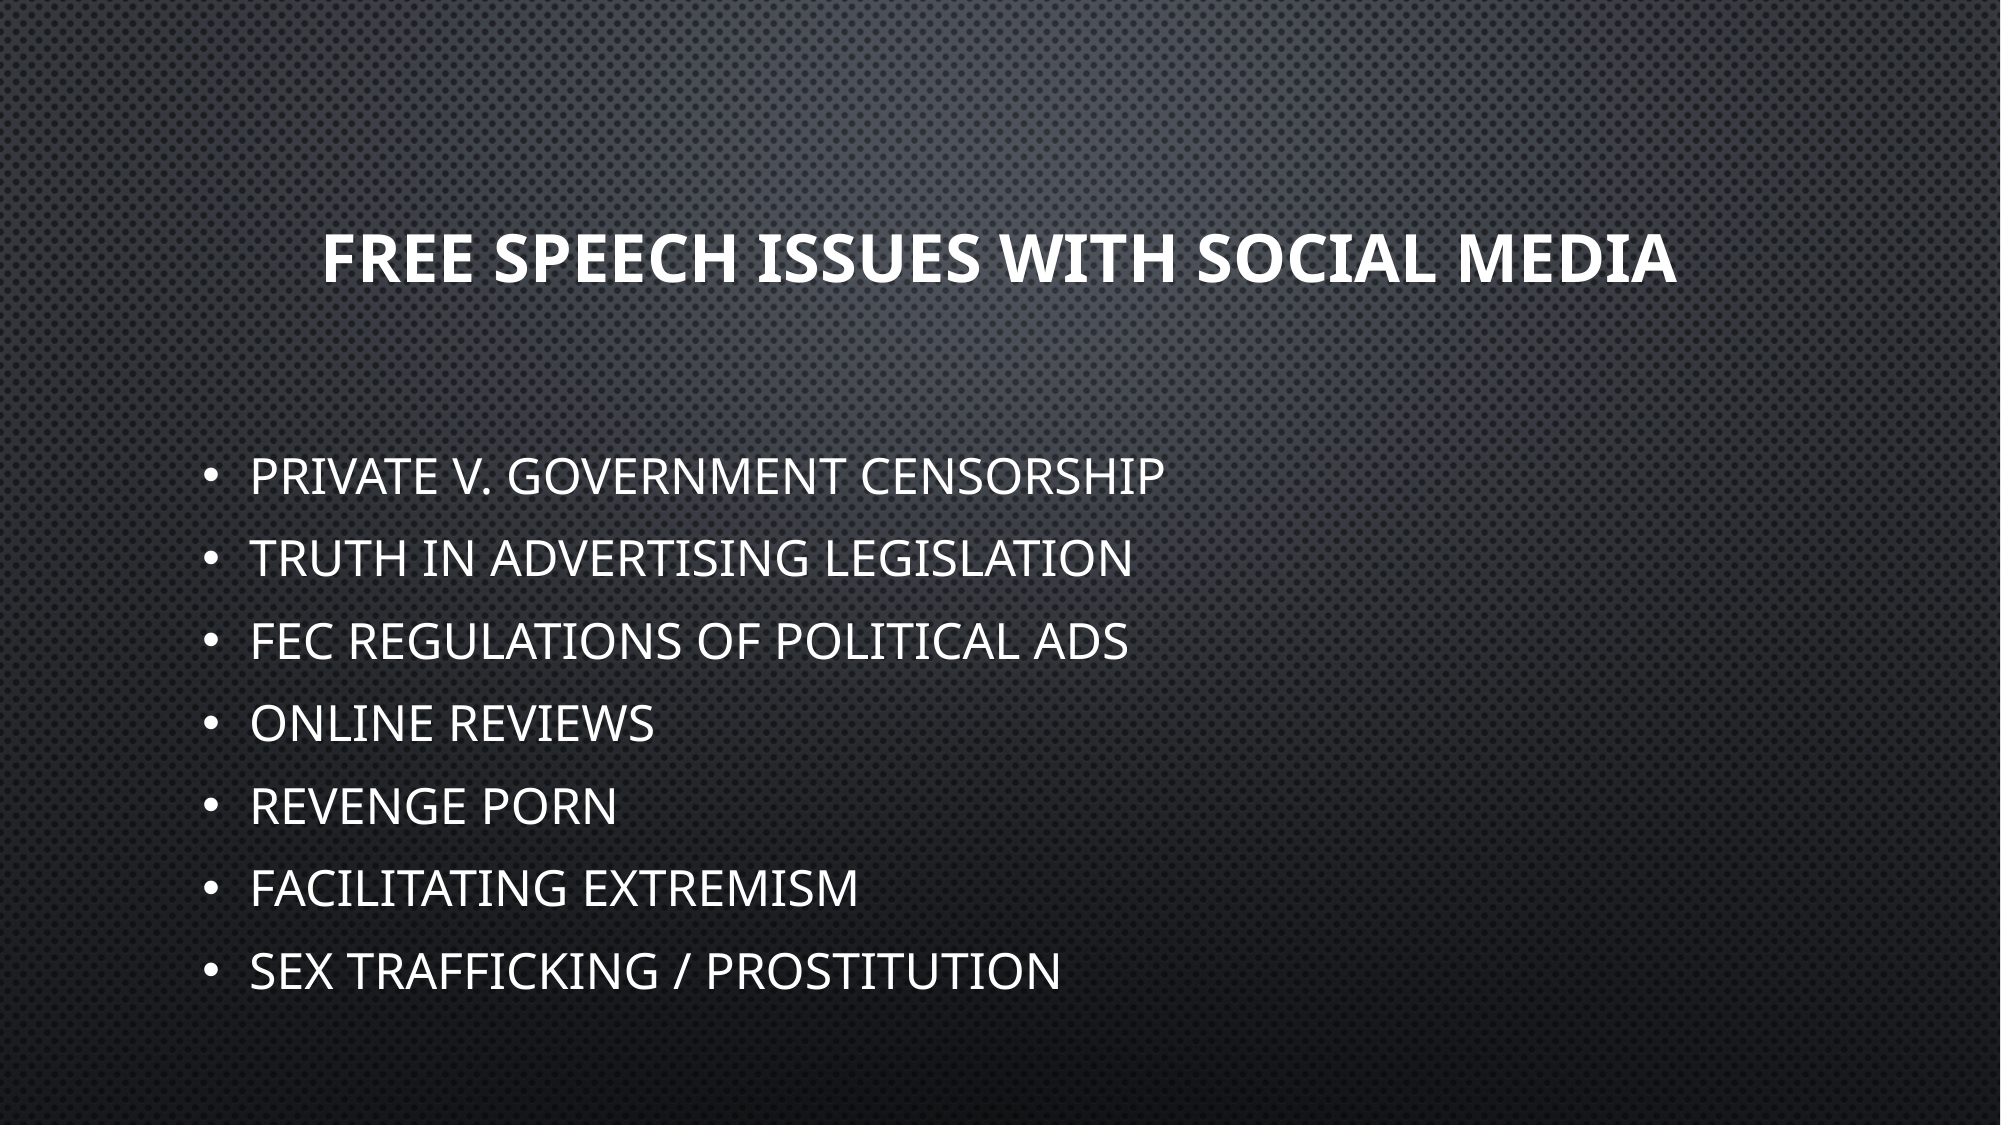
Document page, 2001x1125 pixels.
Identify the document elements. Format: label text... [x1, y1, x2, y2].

list Private v. Government Censorship Truth in Advertising Legislation FEC Regulations of Political Ads Online Reviews Revenge Porn Facilitating Extremism Sex Trafficking / Prostitution [187, 358, 1813, 1086]
title Free speech issues with social media [187, 99, 1813, 358]
